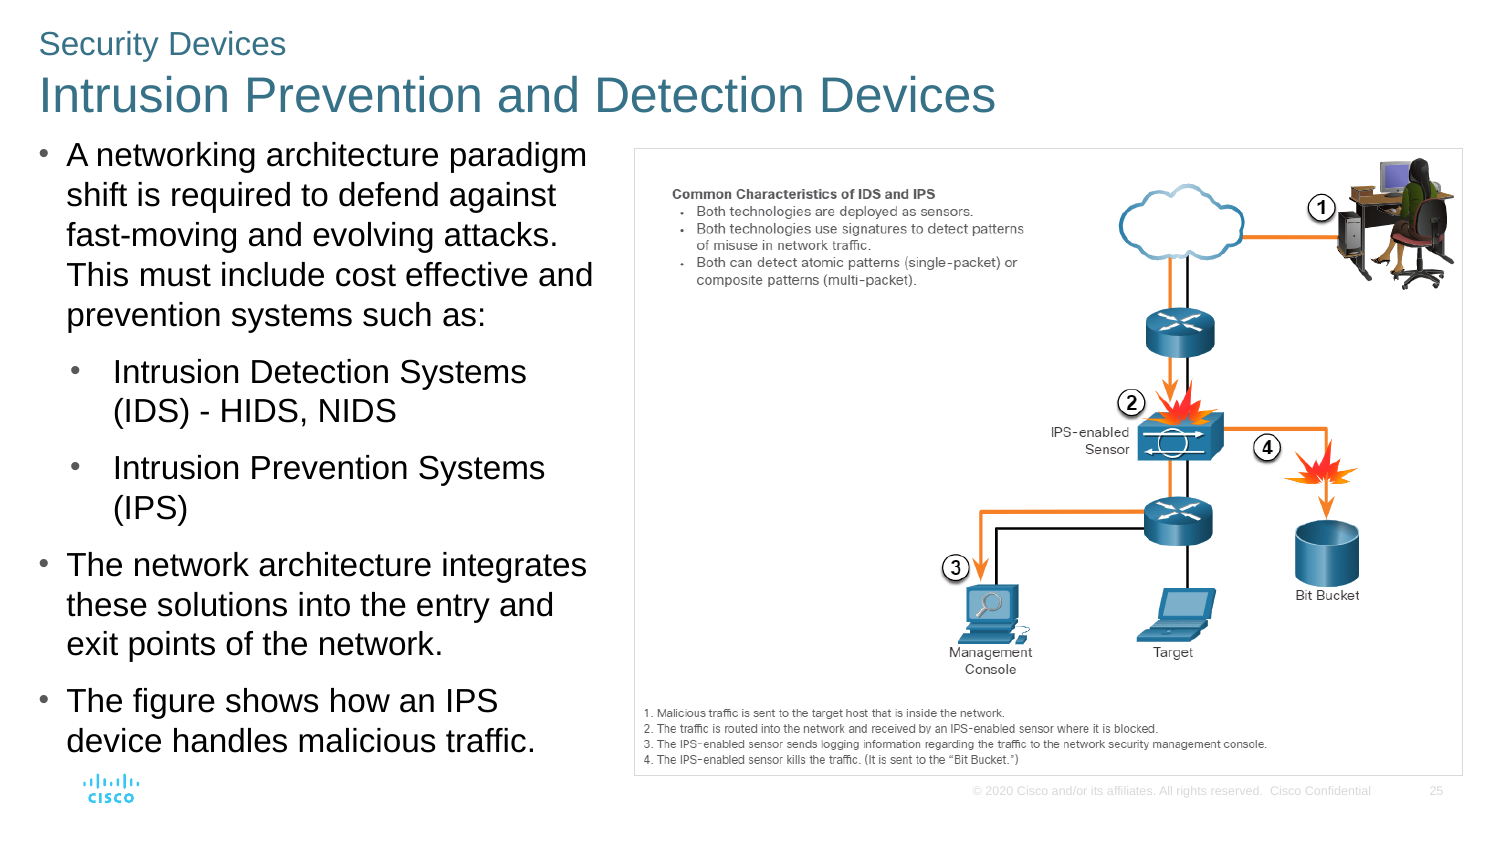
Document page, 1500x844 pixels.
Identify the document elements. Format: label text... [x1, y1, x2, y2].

text_box Security Devices Intrusion Prevention and Detection Devices [23, 10, 1500, 135]
picture [634, 148, 1463, 776]
list A networking architecture paradigm shift is required to defend against fast-moving and evolving attacks. This must include cost effective and prevention systems such as: Intrusion Detection Systems (IDS) - HIDS, NIDS Intrusion Prevention Systems (IPS) The network architecture integrates these solutions into the entry and exit points of the network. The figure shows how an IPS device handles malicious traffic. [23, 125, 635, 332]
